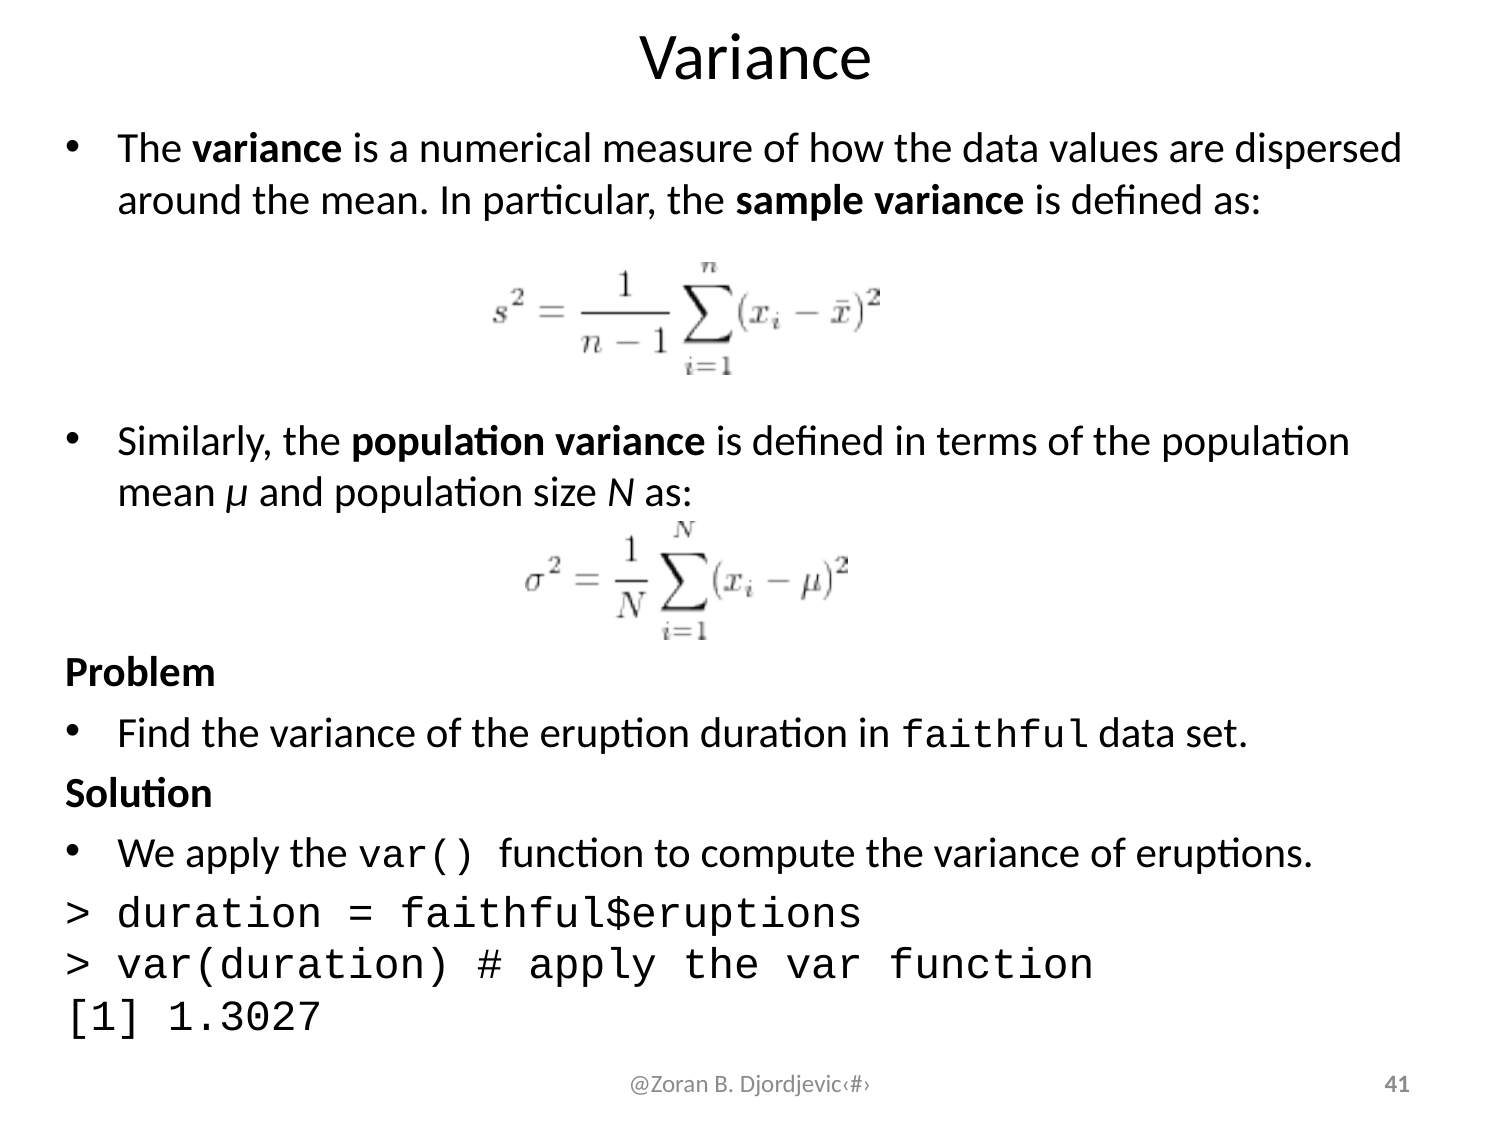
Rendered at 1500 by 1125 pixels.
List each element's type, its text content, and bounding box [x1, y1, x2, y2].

slide_number 41 [1074, 1062, 1425, 1103]
title Variance [50, 2, 1463, 103]
list The variance is a numerical measure of how the data values are dispersed around the mean. In particular, the sample variance is defined as: Similarly, the population variance is defined in terms of the population mean μ and population size N as: Problem Find the variance of the eruption duration in faithful data set. Solution We apply the var() function to compute the variance of eruptions. > duration = faithful$eruptions > var(duration) # apply the var function [1] 1.3027 [50, 112, 1463, 1050]
picture [492, 262, 881, 376]
picture [524, 520, 848, 641]
footer @Zoran B. Djordjevic‹#› [512, 1062, 988, 1103]
